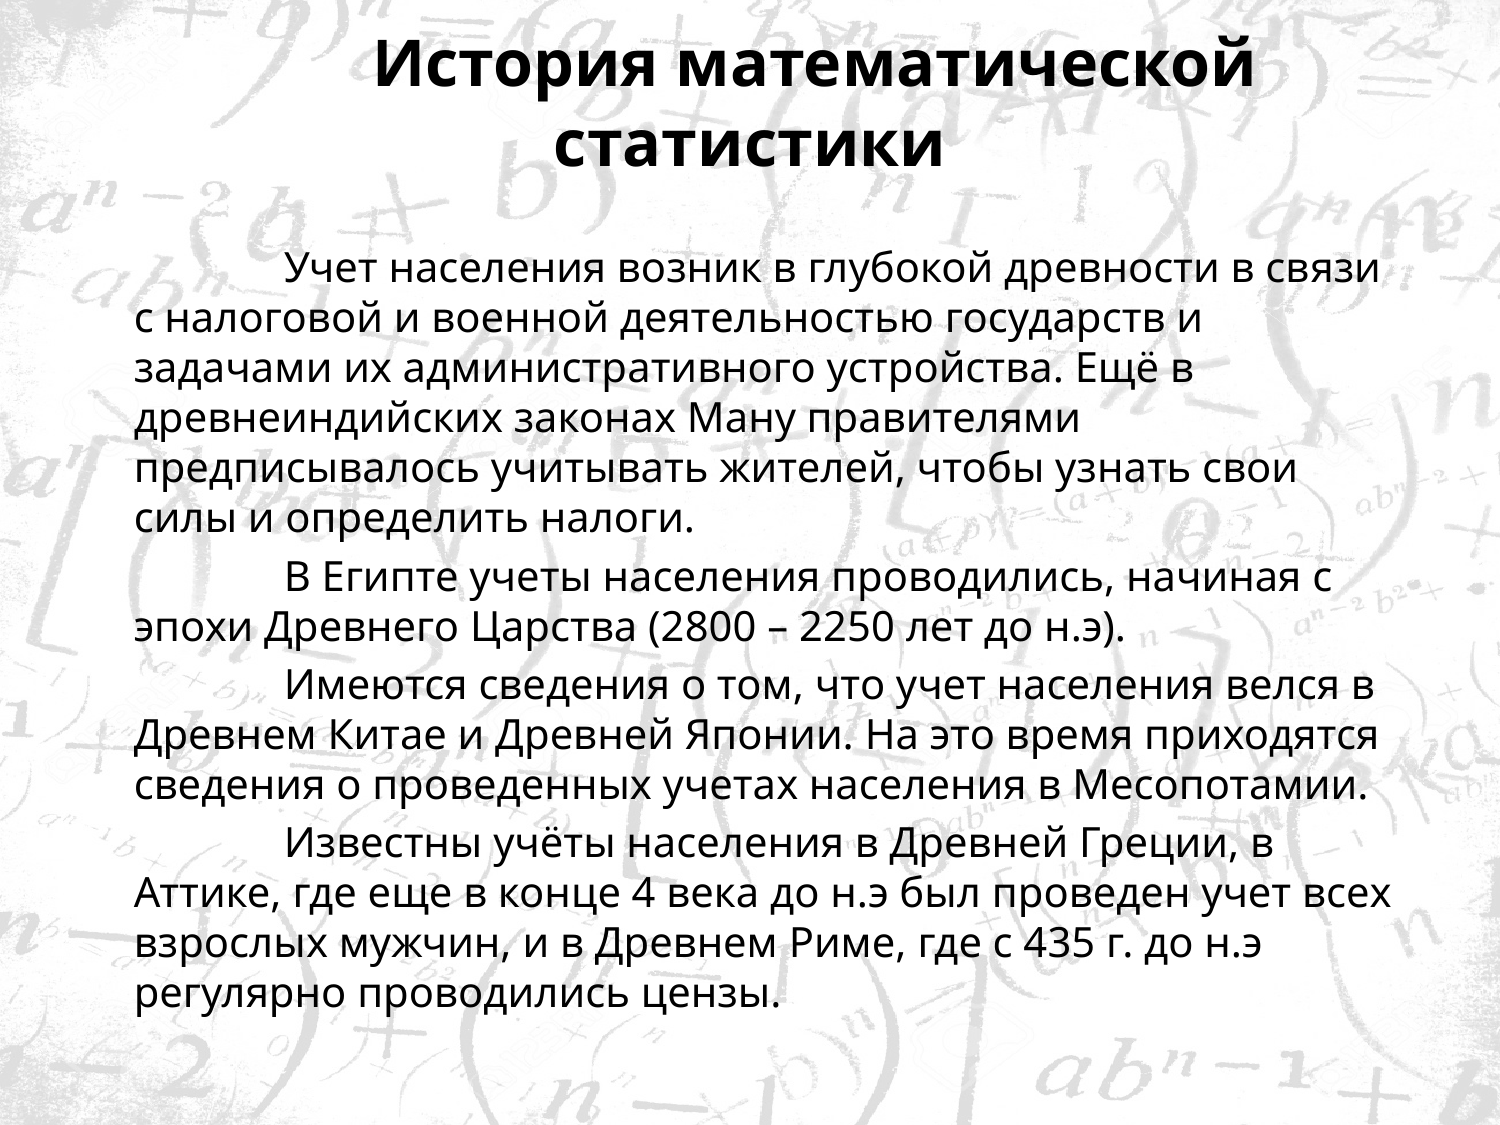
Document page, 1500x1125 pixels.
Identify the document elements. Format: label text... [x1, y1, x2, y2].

title История математической статистики [75, 0, 1425, 188]
list Учет населения возник в глубокой древности в связи с налоговой и военной деятельностью государств и задачами их административного устройства. Ещё в древнеиндийских законах Ману правителями предписывалось учитывать жителей, чтобы узнать свои силы и определить налоги. В Египте учеты населения проводились, начиная с эпохи Древнего Царства (2800 – 2250 лет до н.э). Имеются сведения о том, что учет населения велся в Древнем Китае и Древней Японии. На это время приходятся сведения о проведенных учетах населения в Месопотамии. Известны учёты населения в Древней Греции, в Аттике, где еще в конце 4 века до н.э был проведен учет всех взрослых мужчин, и в Древнем Риме, где с 435 г. до н.э регулярно проводились цензы. [62, 174, 1413, 1000]
